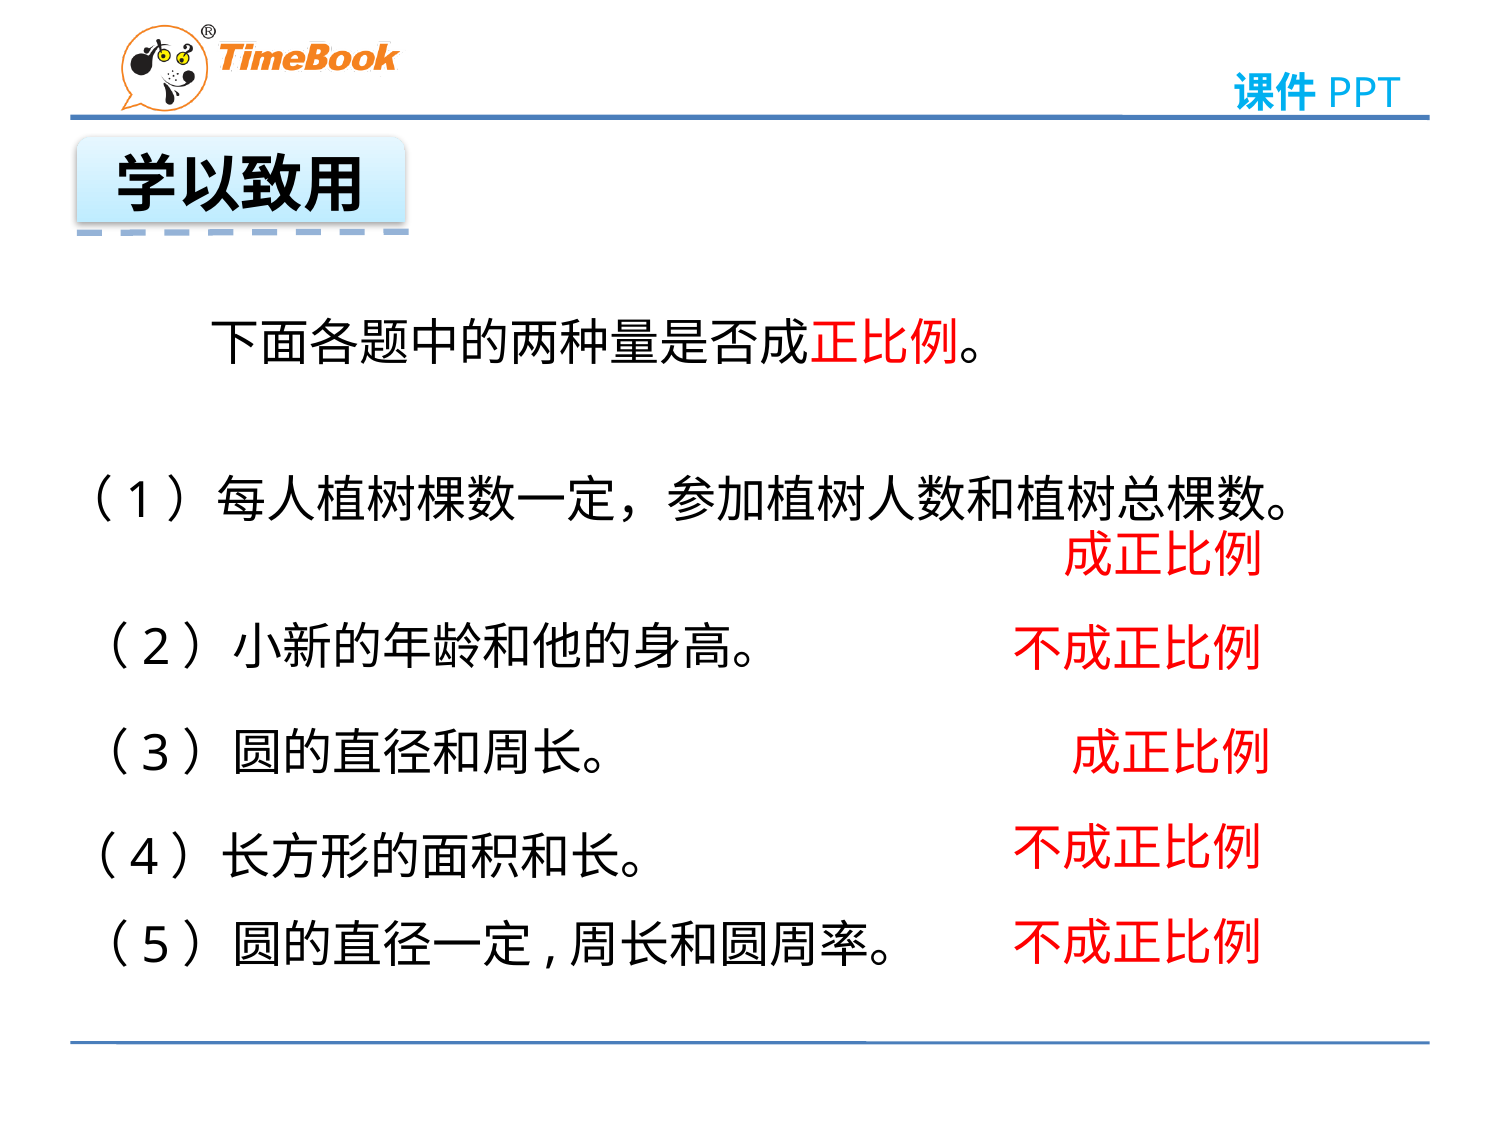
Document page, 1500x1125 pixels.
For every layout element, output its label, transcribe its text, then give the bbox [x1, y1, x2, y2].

picture [118, 22, 408, 113]
text_box 不成正比例 [997, 902, 1376, 978]
text_box （1）每人植树棵数一定，参加植树人数和植树总棵数。 [48, 460, 1331, 535]
text_box 成正比例 [1056, 713, 1424, 789]
text_box 成正比例 [1021, 515, 1306, 591]
text_box （5）圆的直径一定,周长和圆周率。 [64, 904, 1128, 980]
text_box （3）圆的直径和周长。 [64, 713, 786, 789]
text_box （4）长方形的面积和长。 [53, 817, 686, 892]
text_box 学以致用 [76, 136, 406, 223]
text_box （2）小新的年龄和他的身高。 [65, 607, 975, 682]
text_box 不成正比例 [997, 609, 1376, 685]
text_box 下面各题中的两种量是否成正比例。 [194, 302, 1353, 378]
text_box 不成正比例 [998, 807, 1388, 883]
